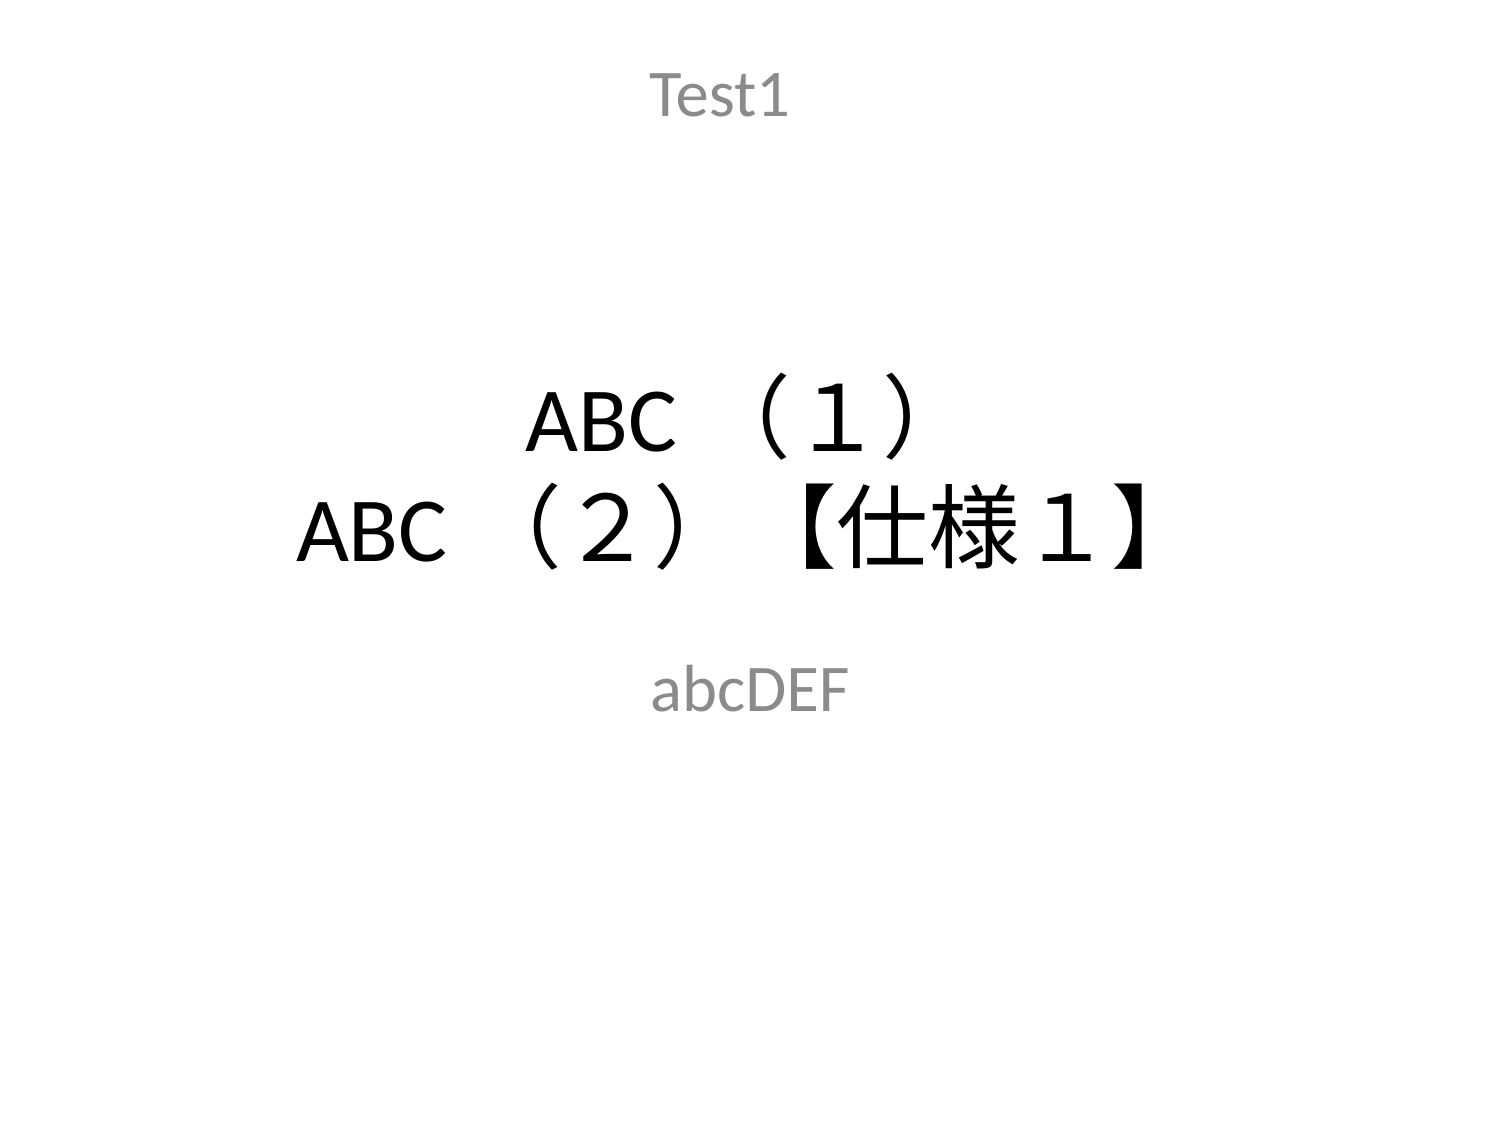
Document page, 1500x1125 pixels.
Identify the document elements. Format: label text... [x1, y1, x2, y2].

subtitle abcDEF [225, 637, 1275, 925]
text_box Test1 [194, 42, 1245, 197]
title ABC（１） ABC（２）【仕様１】 [112, 349, 1388, 591]
